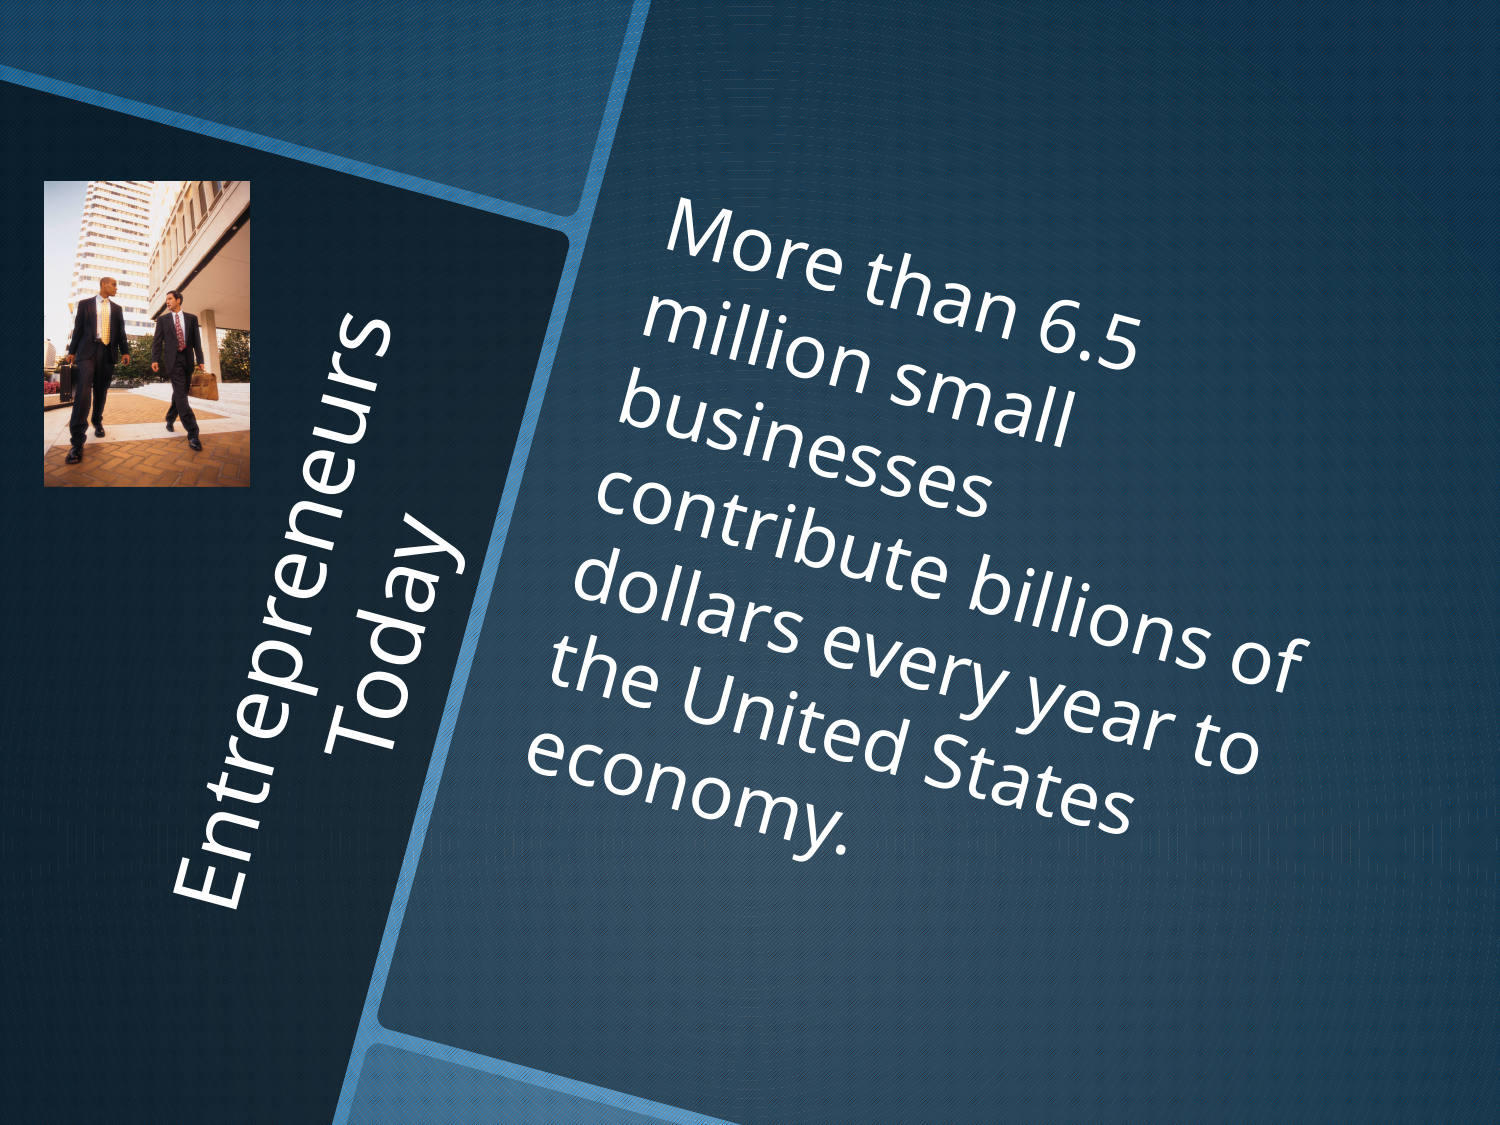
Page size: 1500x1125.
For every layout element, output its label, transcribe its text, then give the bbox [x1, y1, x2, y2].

list More than 6.5 million small businesses contribute billions of dollars every year to the United States economy. [475, 72, 1430, 1076]
title Entrepreneurs Today [69, 181, 554, 1056]
picture [43, 180, 250, 487]
